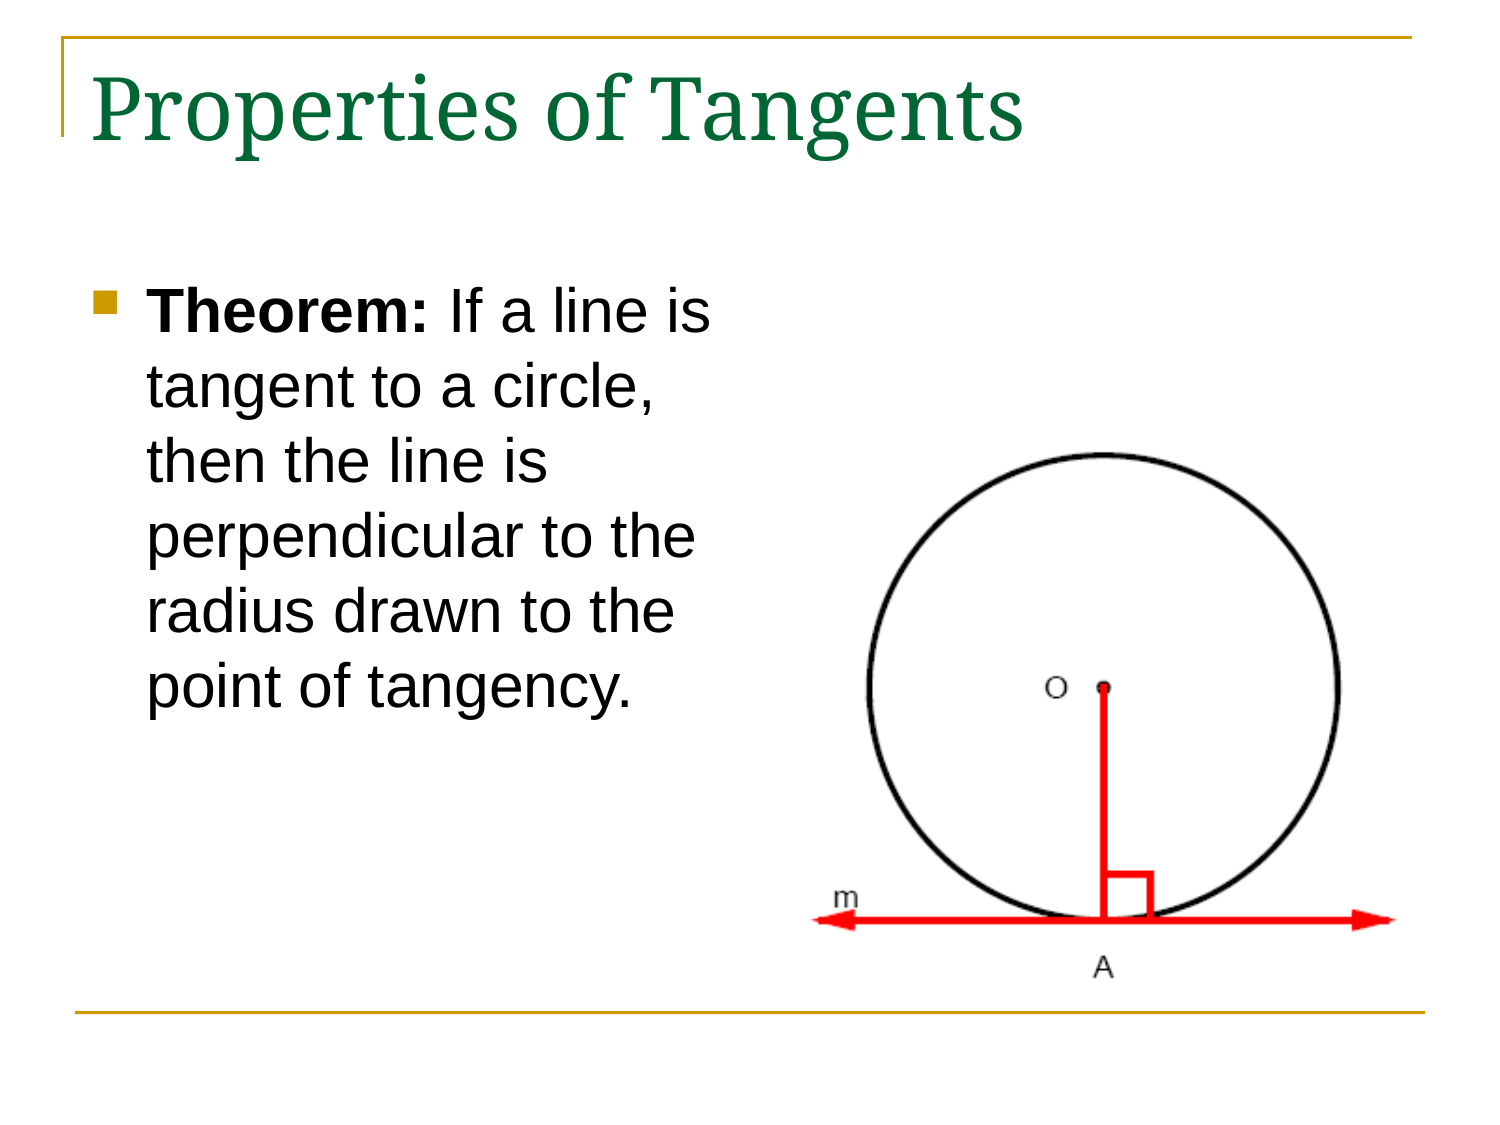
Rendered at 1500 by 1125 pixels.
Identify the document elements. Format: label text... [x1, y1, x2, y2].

title Properties of Tangents [74, 45, 1426, 233]
picture [774, 449, 1423, 993]
list Theorem: If a line is tangent to a circle, then the line is perpendicular to the radius drawn to the point of tangency. [74, 262, 751, 1101]
